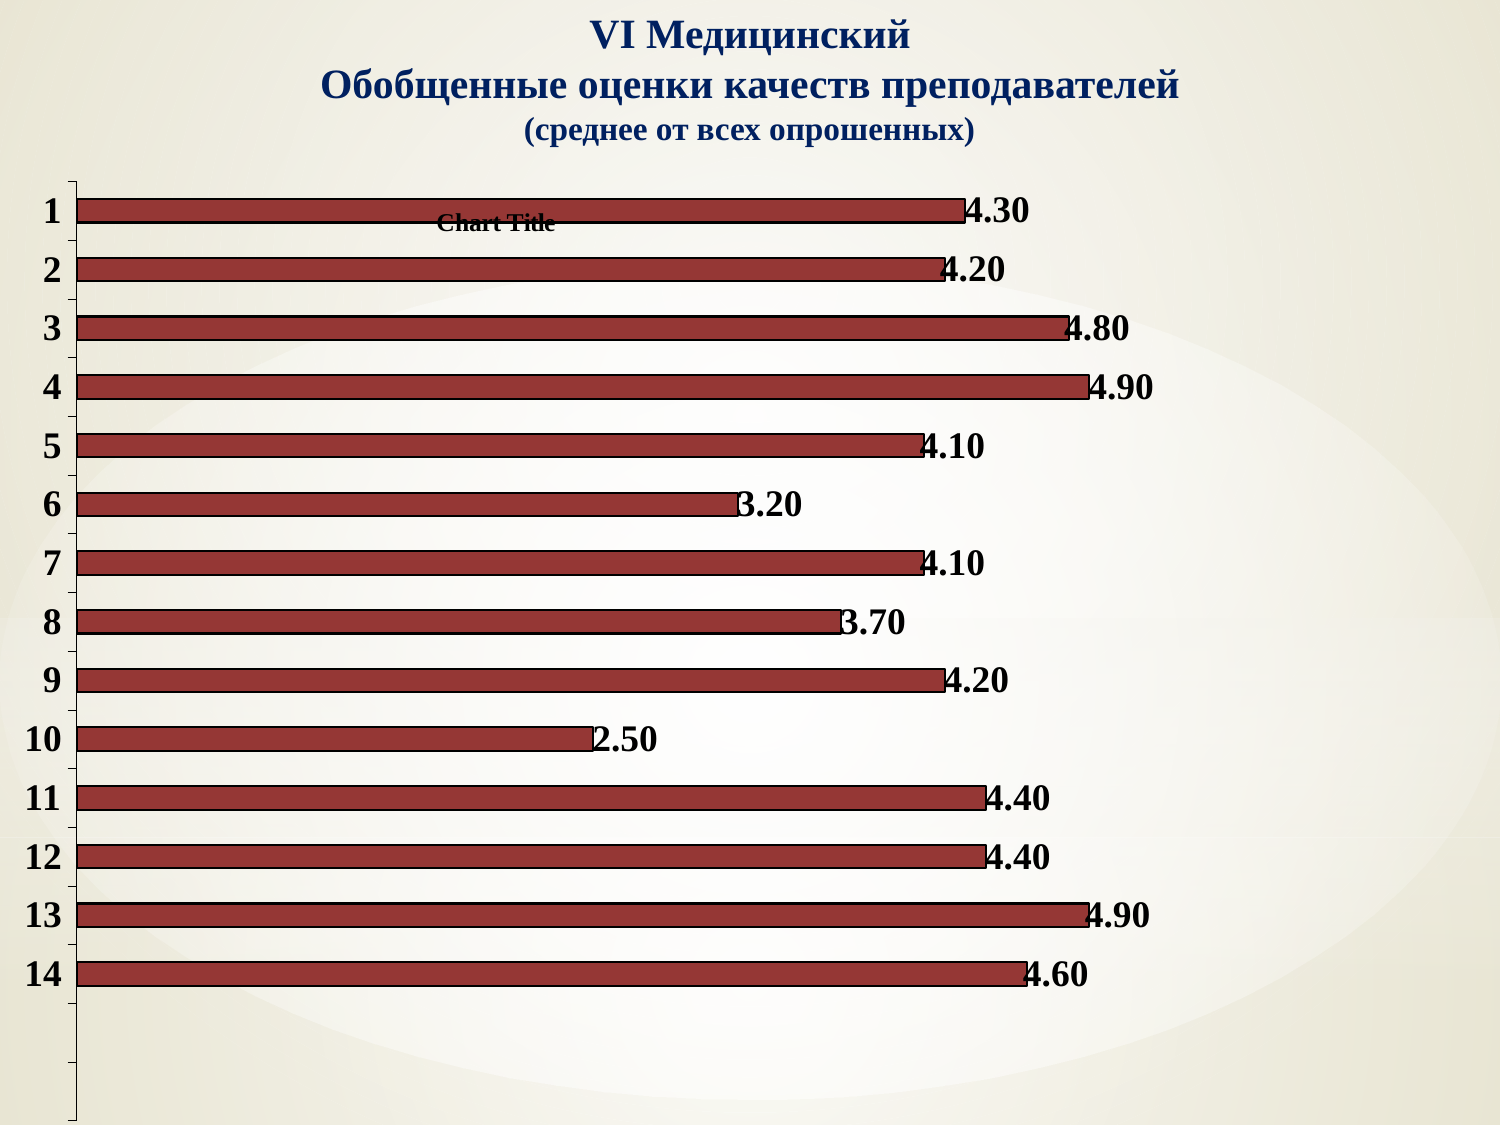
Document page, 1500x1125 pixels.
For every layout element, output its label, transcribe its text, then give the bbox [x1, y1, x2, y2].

chart [0, 174, 1318, 1125]
text_box VI Медицинский Обобщенные оценки качеств преподавателей (среднее от всех опрошенных) [0, 0, 1500, 155]
